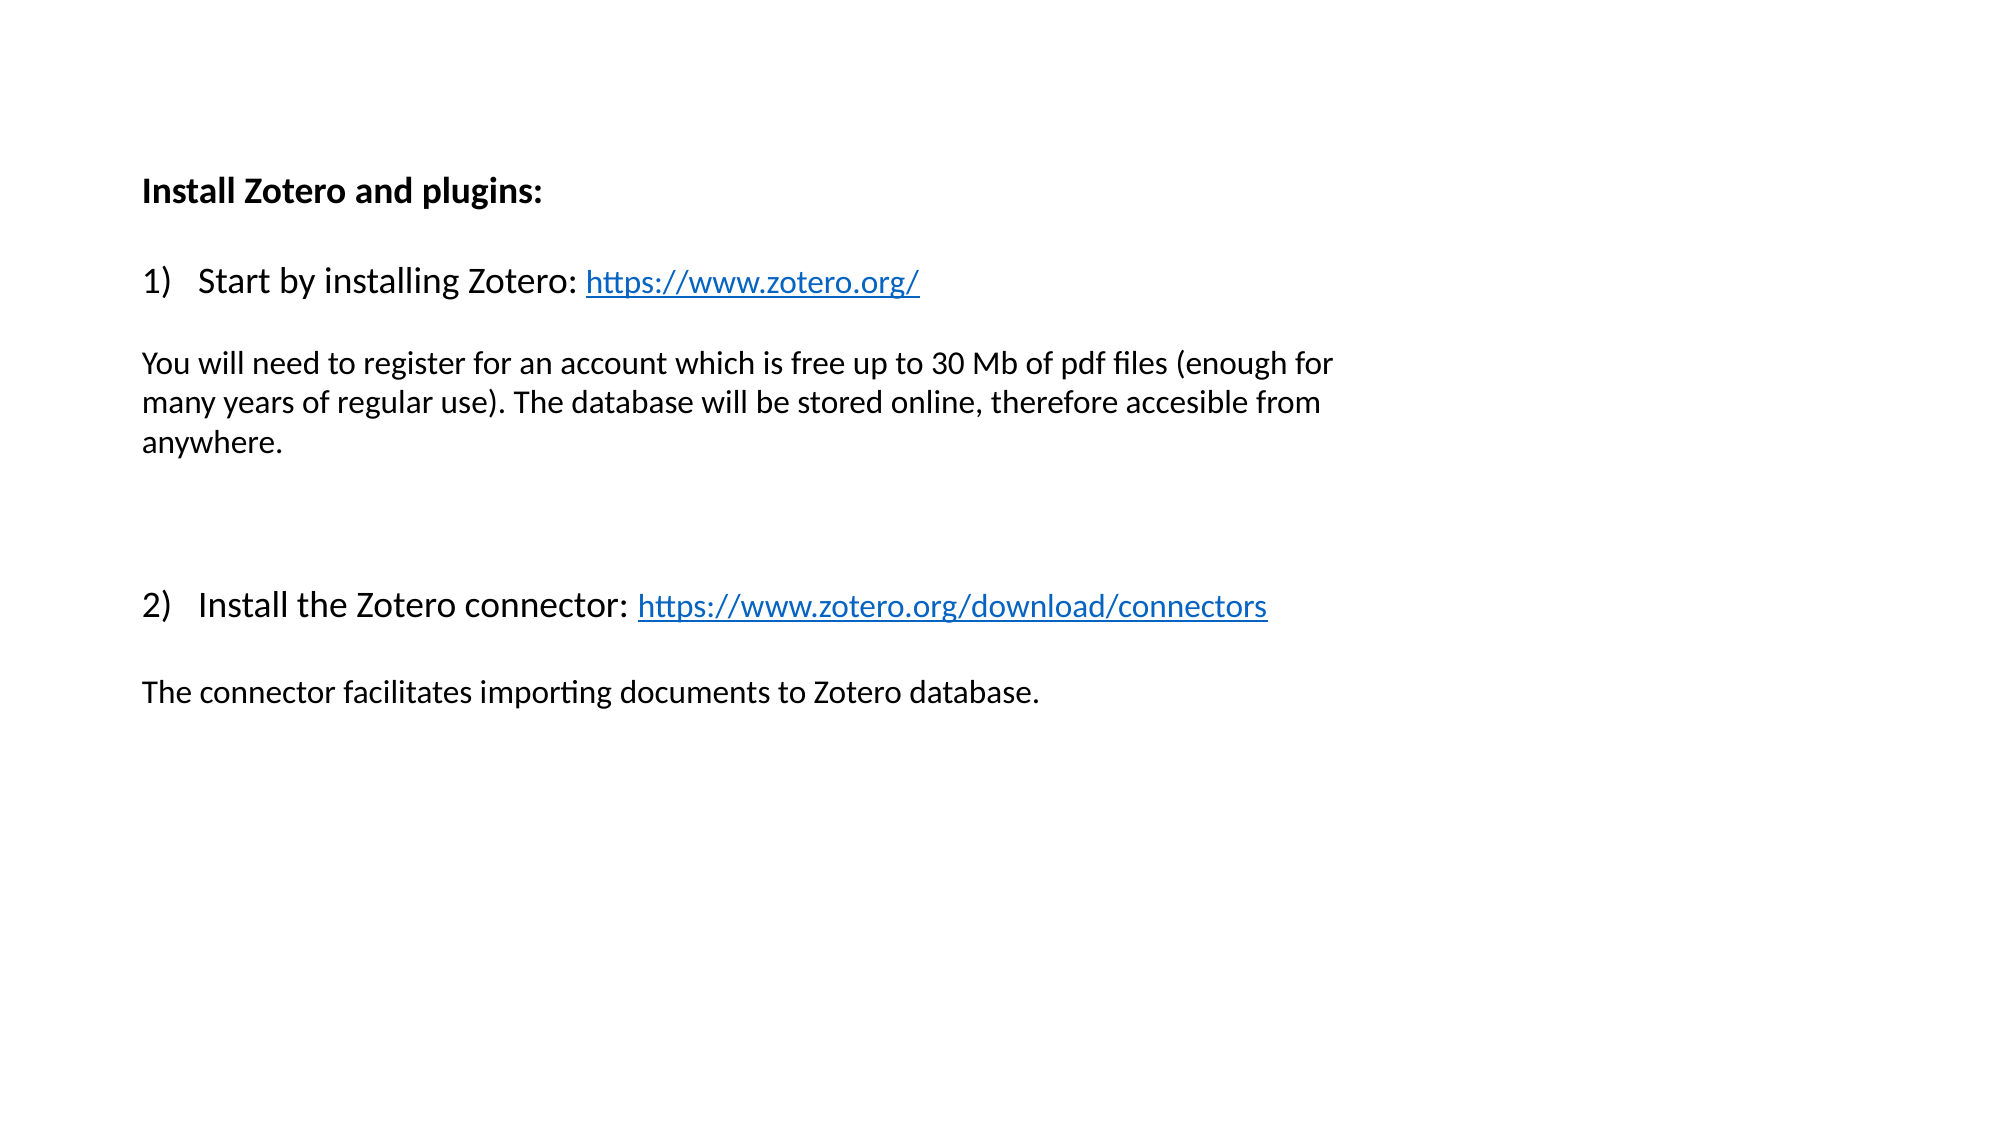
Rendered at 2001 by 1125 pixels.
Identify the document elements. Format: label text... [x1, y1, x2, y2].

text_box Install Zotero and plugins: Start by installing Zotero: https://www.zotero.org/ You will need to register for an account which is free up to 30 Mb of pdf files (enough for many years of regular use). The database will be stored online, therefore accesible from anywhere. Install the Zotero connector: https://www.zotero.org/download/connectors The connector facilitates importing documents to Zotero database. [127, 158, 1403, 718]
